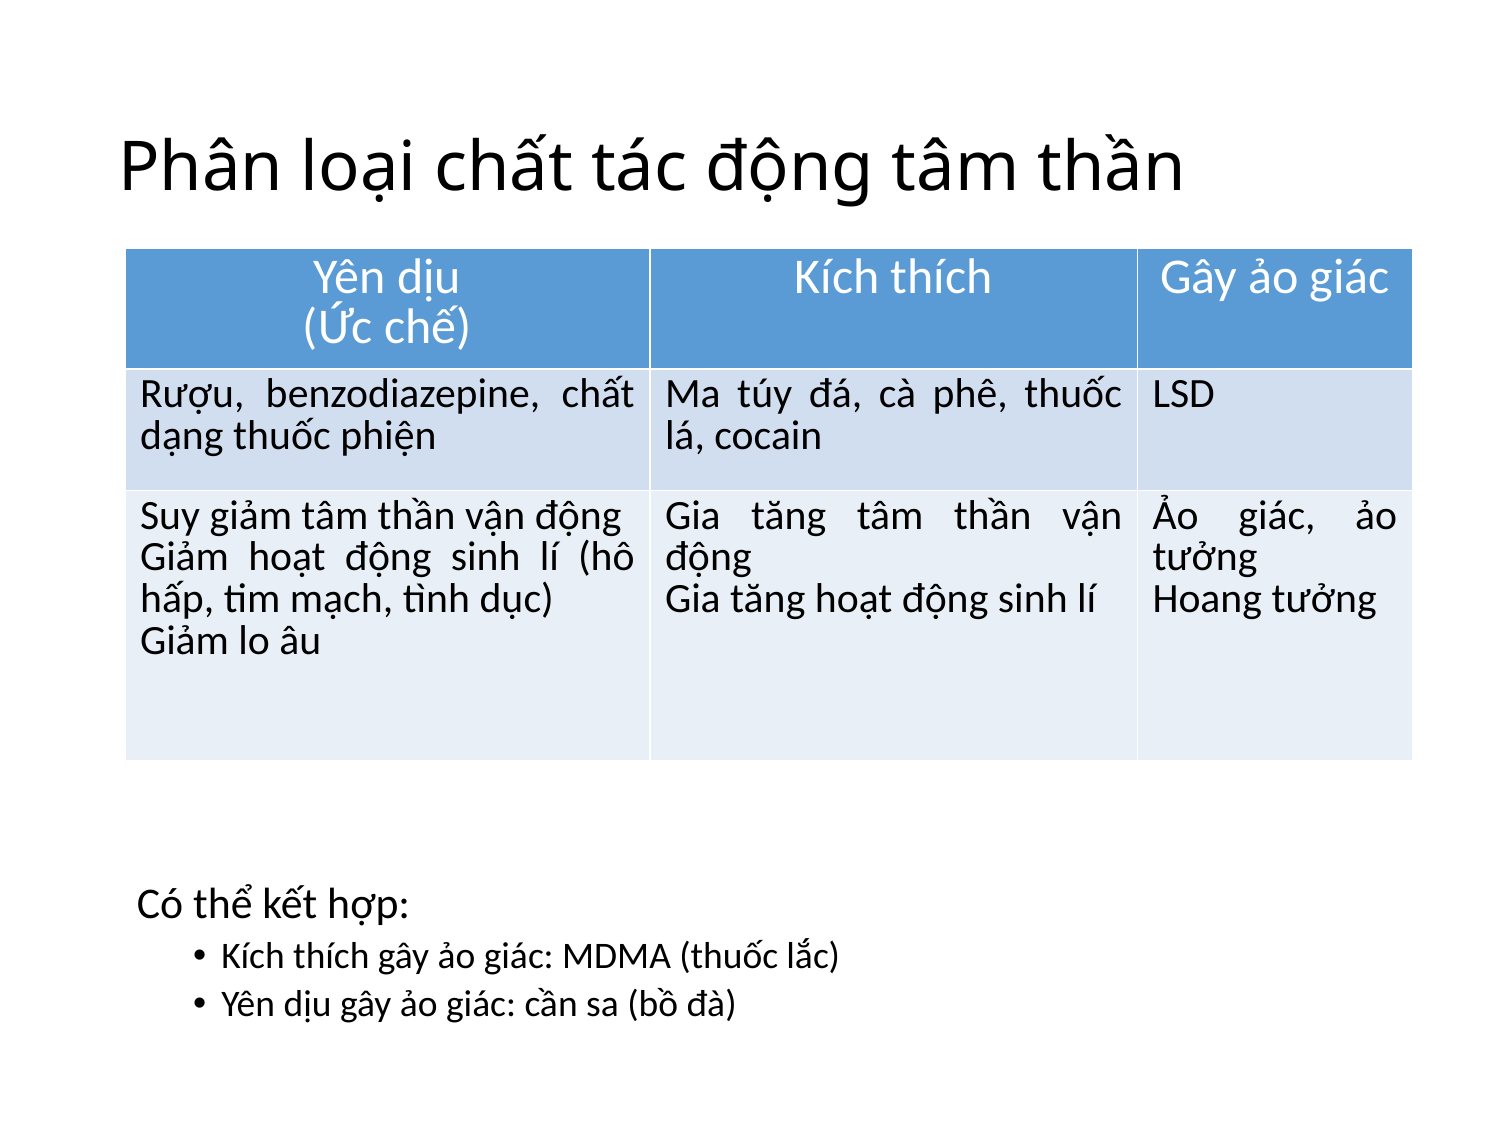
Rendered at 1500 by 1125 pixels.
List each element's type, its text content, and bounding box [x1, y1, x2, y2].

table_header Kích thích [651, 249, 1137, 368]
list Có thể kết hợp: Kích thích gây ảo giác: MDMA (thuốc lắc) Yên dịu gây ảo giác: cần sa (bồ đà) [121, 805, 1416, 1038]
table_cell Gia tăng tâm thần vận động Gia tăng hoạt động sinh lí [651, 491, 1137, 760]
table_cell Ảo giác, ảo tưởng Hoang tưởng [1138, 491, 1412, 760]
table_cell Ma túy đá, cà phê, thuốc lá, cocain [651, 370, 1137, 490]
table_cell Rượu, benzodiazepine, chất dạng thuốc phiện [126, 370, 649, 490]
table_cell LSD [1138, 370, 1412, 490]
title Phân loại chất tác động tâm thần [103, 59, 1397, 278]
table_header Yên dịu (Ức chế) [126, 249, 649, 368]
table_cell Suy giảm tâm thần vận động Giảm hoạt động sinh lí (hô hấp, tim mạch, tình dục) Giảm lo âu [126, 491, 649, 760]
table_header Gây ảo giác [1138, 249, 1412, 368]
